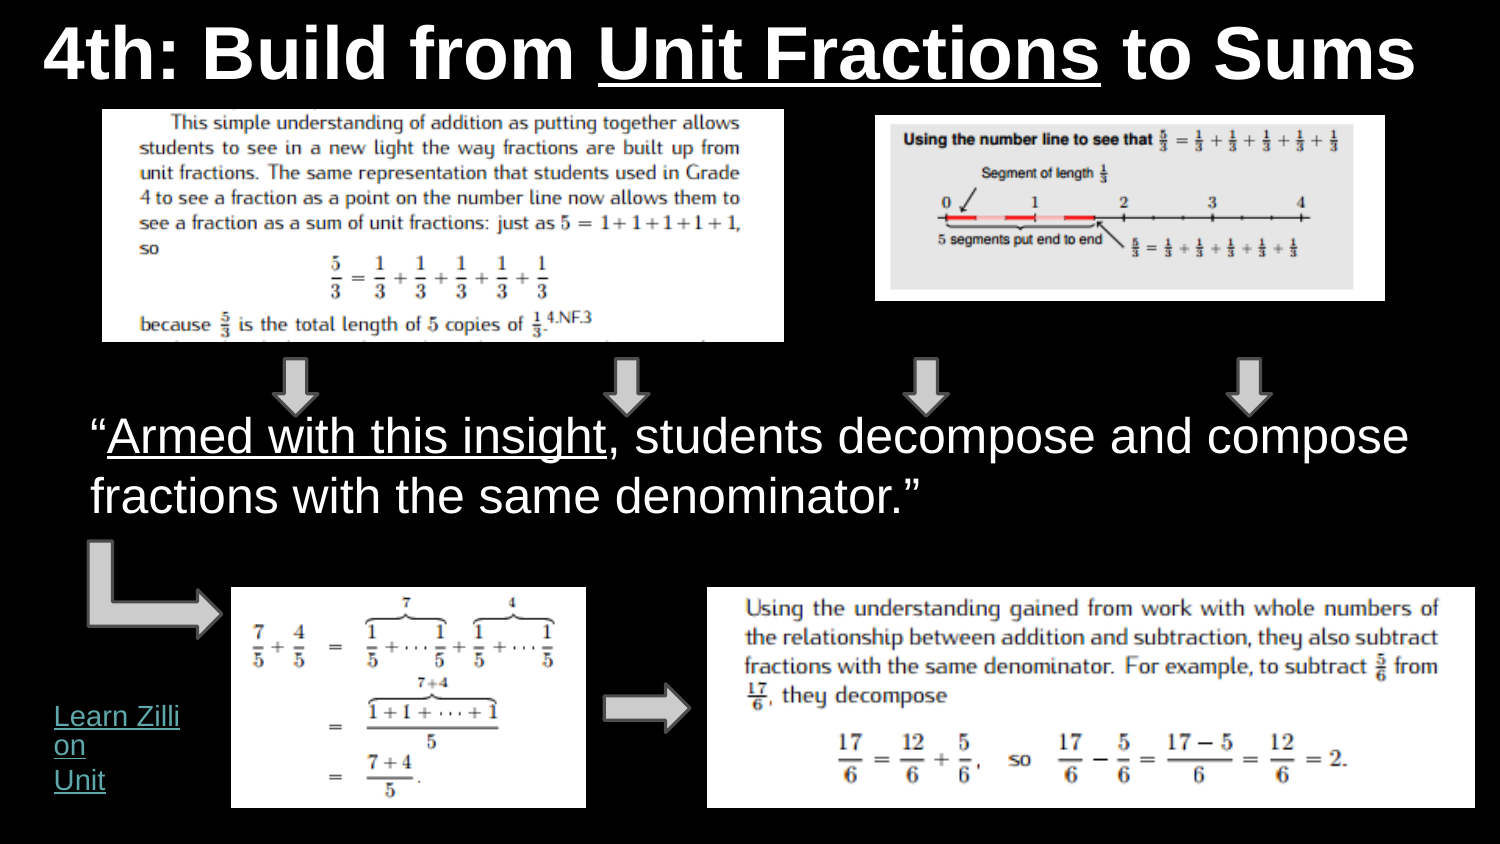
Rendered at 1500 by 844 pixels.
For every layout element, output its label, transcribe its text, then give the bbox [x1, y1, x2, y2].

text_box Learn Zillion Unit [38, 682, 208, 820]
picture [230, 586, 587, 808]
title 4th: Build from Unit Fractions to Sums [28, 33, 1481, 110]
text_box [1226, 358, 1272, 417]
text_box [604, 358, 650, 417]
text_box [903, 358, 949, 417]
picture [102, 108, 784, 343]
picture [875, 115, 1386, 301]
text_box [88, 540, 222, 639]
text_box [273, 358, 319, 417]
text_box [604, 683, 690, 733]
list “Armed with this insight, students decompose and compose fractions with the same denominator.” [75, 388, 1472, 541]
picture [706, 586, 1475, 808]
